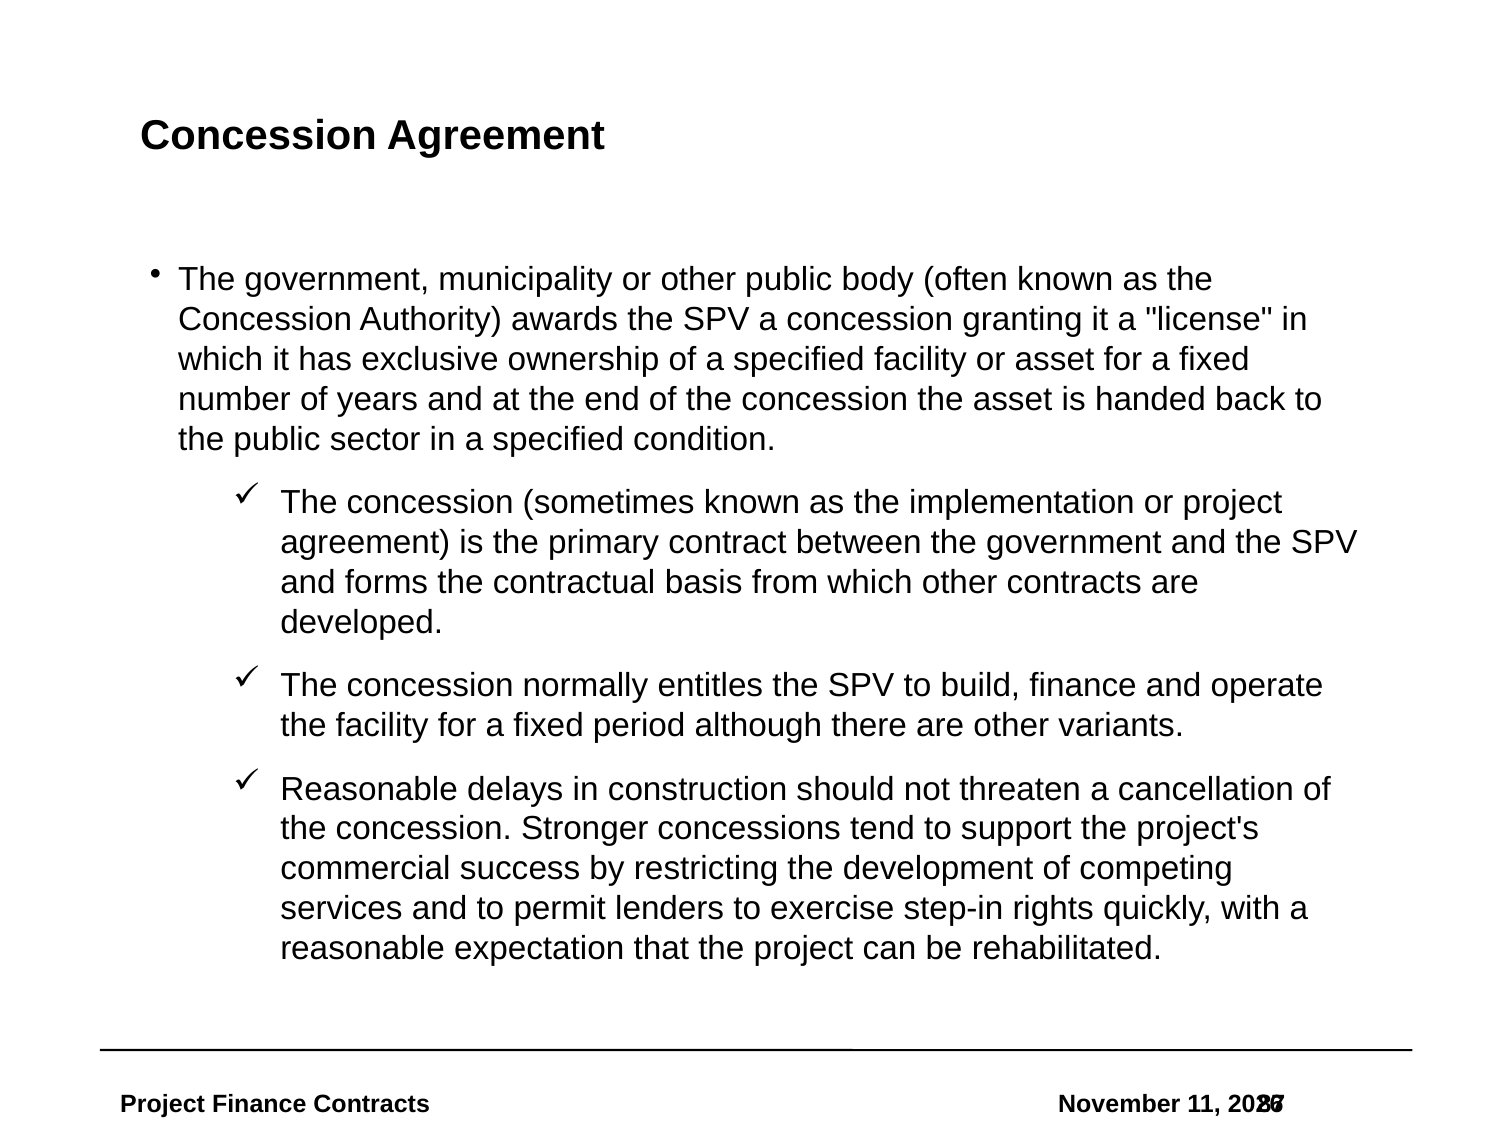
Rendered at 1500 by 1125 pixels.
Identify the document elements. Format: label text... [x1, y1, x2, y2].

list The government, municipality or other public body (often known as the Concession Authority) awards the SPV a concession granting it a "license" in which it has exclusive ownership of a specified facility or asset for a fixed number of years and at the end of the concession the asset is handed back to the public sector in a specified condition. The concession (sometimes known as the implementation or project agreement) is the primary contract between the government and the SPV and forms the contractual basis from which other contracts are developed. The concession normally entitles the SPV to build, finance and operate the facility for a fixed period although there are other variants. Reasonable delays in construction should not threaten a cancellation of the concession. Stronger concessions tend to support the project's commercial success by restricting the development of competing services and to permit lenders to exercise step-in rights quickly, with a reasonable expectation that the project can be rehabilitated. [124, 249, 1376, 1001]
title Concession Agreement [124, 99, 1288, 226]
